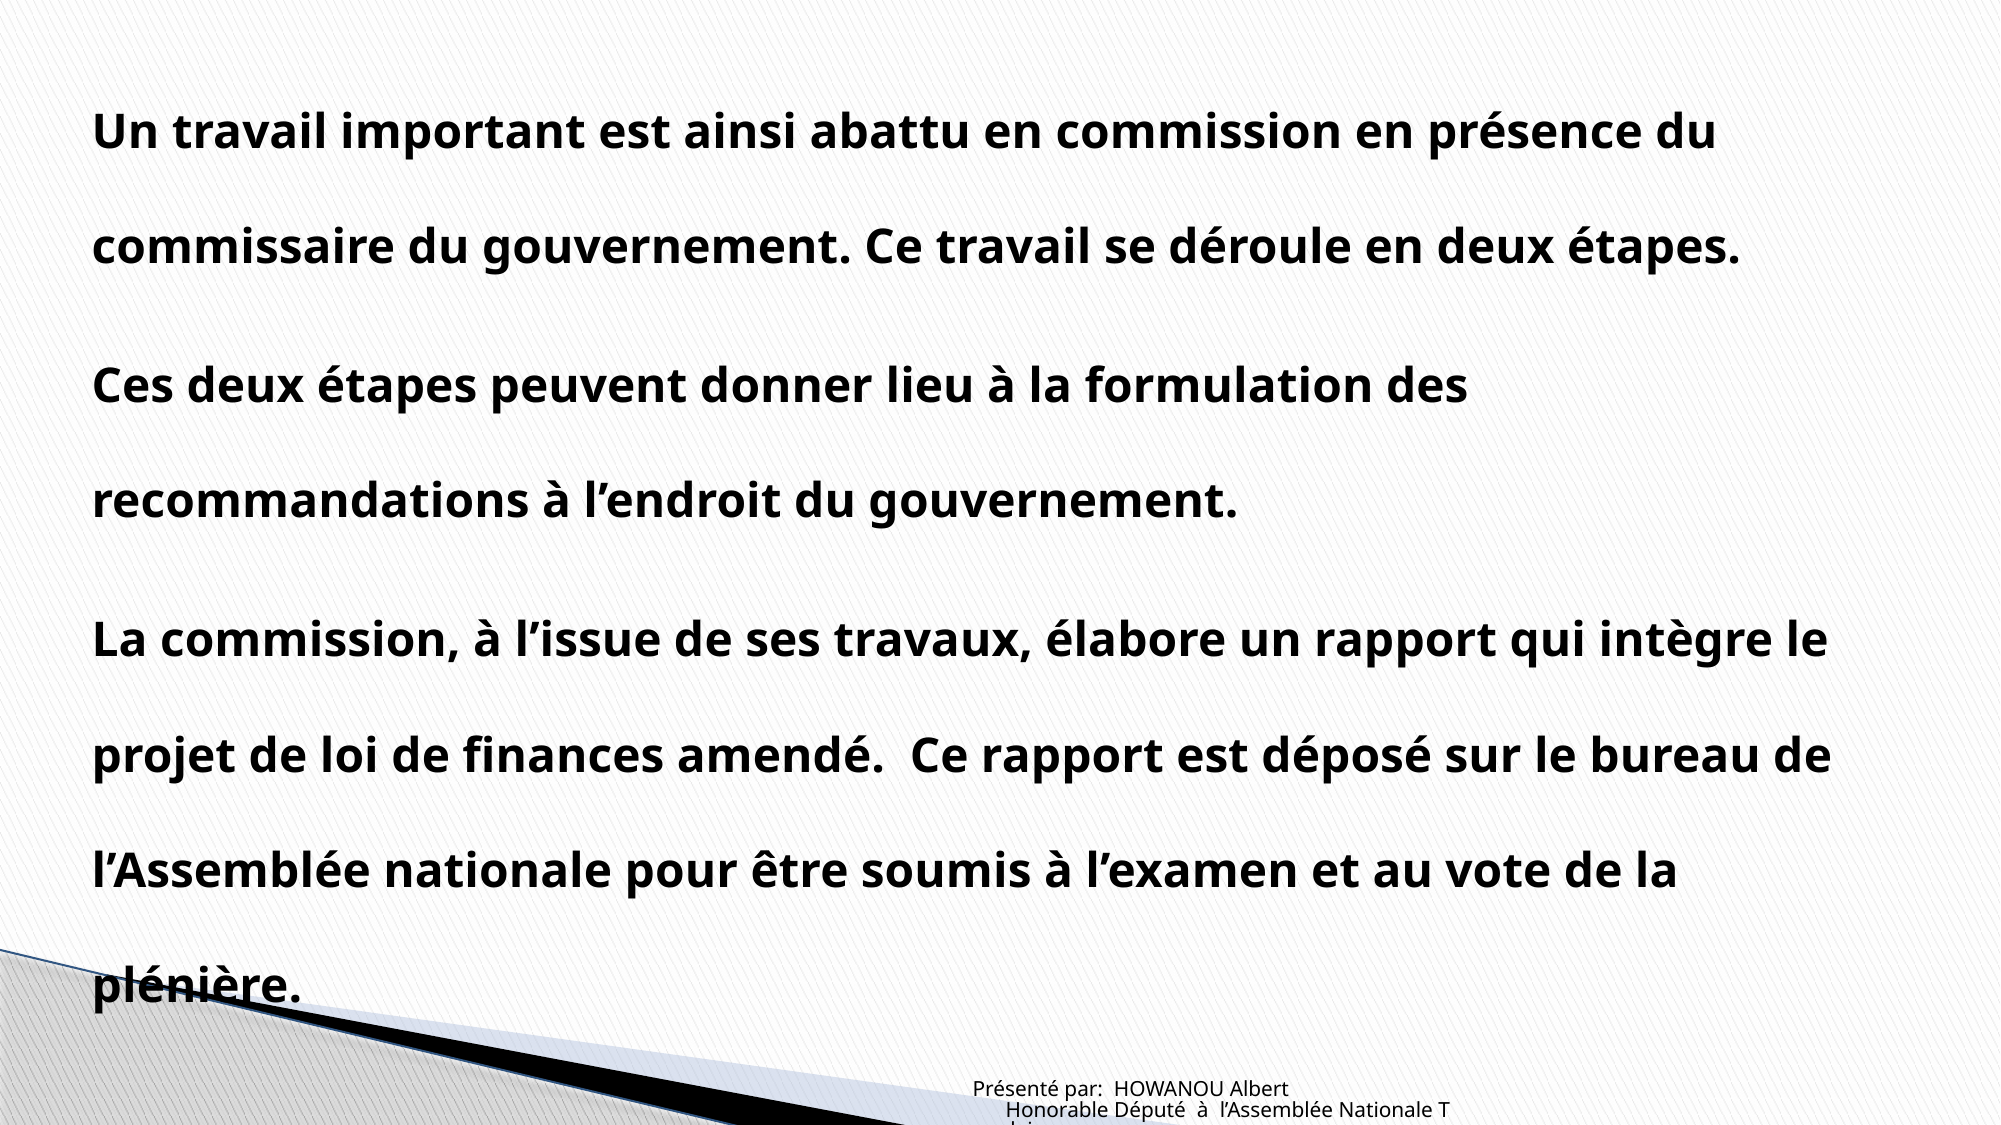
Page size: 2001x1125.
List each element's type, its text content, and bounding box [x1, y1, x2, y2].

footer Présenté par: HOWANOU Albert Honorable Député à l’Assemblée Nationale Togolaise [957, 1051, 1473, 1112]
list Un travail important est ainsi abattu en commission en présence du commissaire du gouvernement. Ce travail se déroule en deux étapes. Ces deux étapes peuvent donner lieu à la formulation des recommandations à l’endroit du gouvernement. La commission, à l’issue de ses travaux, élabore un rapport qui intègre le projet de loi de finances amendé. Ce rapport est déposé sur le bureau de l’Assemblée nationale pour être soumis à l’examen et au vote de la plénière. [76, 35, 1863, 1029]
